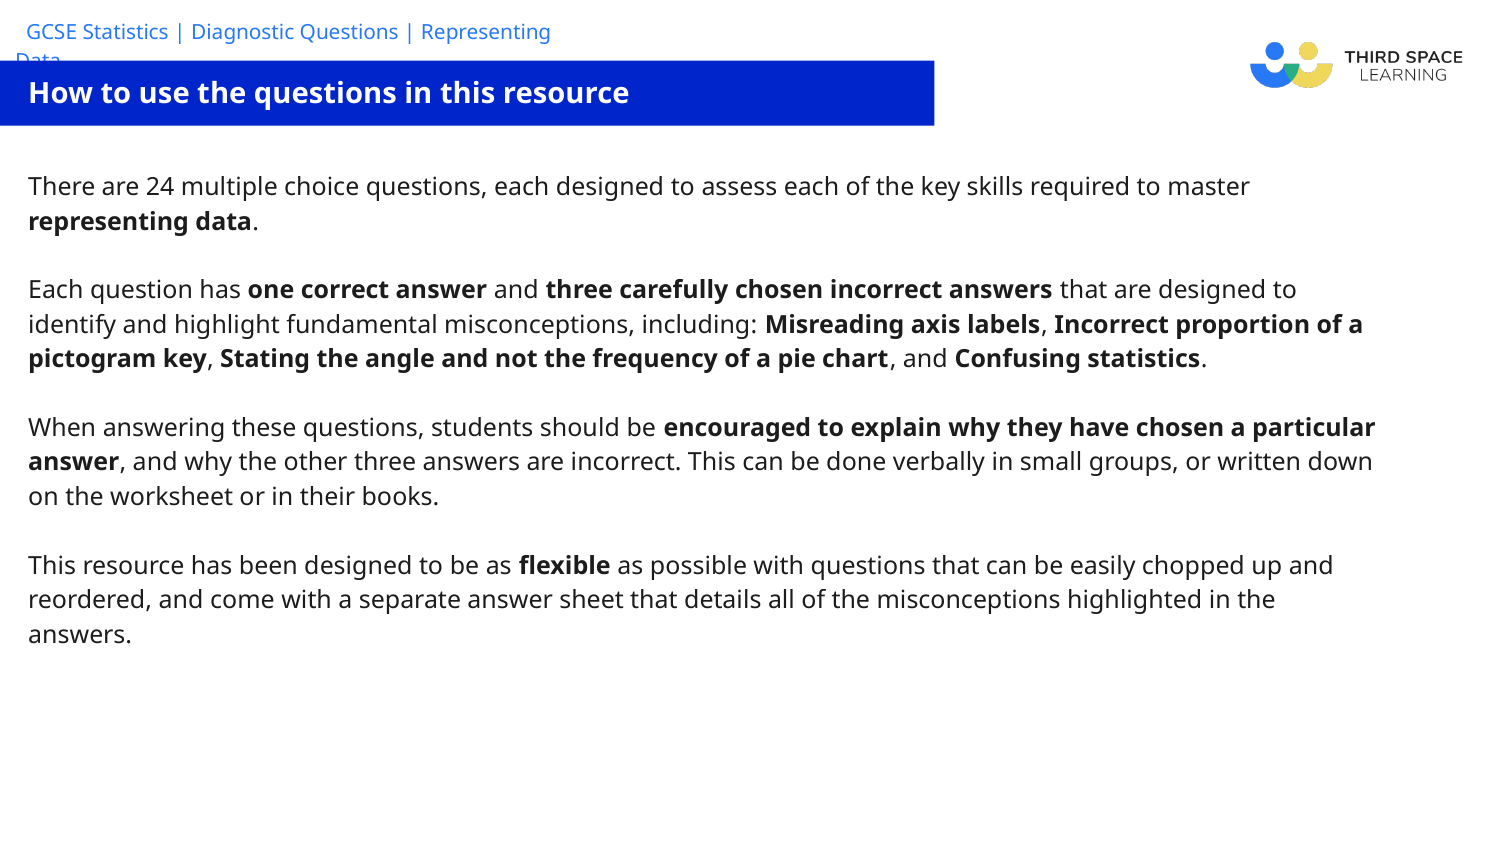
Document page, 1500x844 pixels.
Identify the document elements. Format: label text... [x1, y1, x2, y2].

text_box There are 24 multiple choice questions, each designed to assess each of the key skills required to master representing data. Each question has one correct answer and three carefully chosen incorrect answers that are designed to identify and highlight fundamental misconceptions, including: Misreading axis labels, Incorrect proportion of a pictogram key, Stating the angle and not the frequency of a pie chart, and Confusing statistics. When answering these questions, students should be encouraged to explain why they have chosen a particular answer, and why the other three answers are incorrect. This can be done verbally in small groups, or written down on the worksheet or in their books. This resource has been designed to be as flexible as possible with questions that can be easily chopped up and reordered, and come with a separate answer sheet that details all of the misconceptions highlighted in the answers. [13, 151, 1403, 632]
picture [1250, 33, 1465, 99]
text_box How to use the questions in this resource [13, 59, 658, 125]
